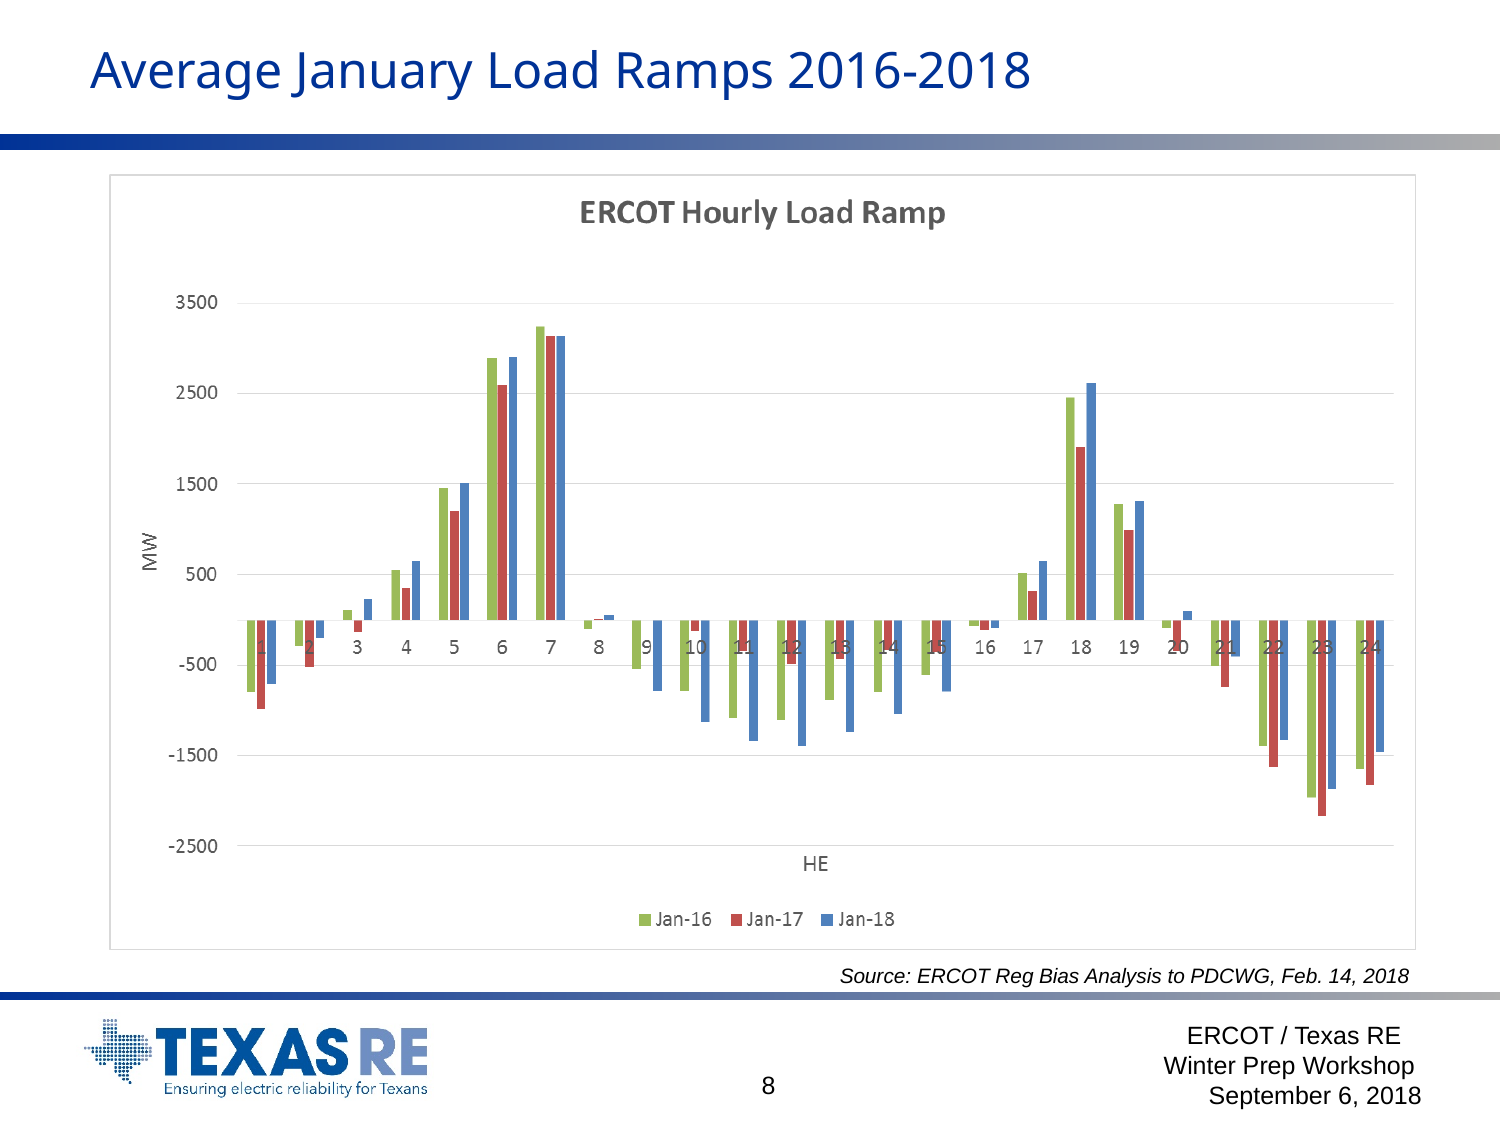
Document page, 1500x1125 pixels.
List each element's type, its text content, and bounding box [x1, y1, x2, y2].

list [109, 174, 1416, 951]
footer ERCOT / Texas RE Winter Prep Workshop September 6, 2018 [1124, 1012, 1438, 1125]
text_box Source: ERCOT Reg Bias Analysis to PDCWG, Feb. 14, 2018 [824, 955, 1500, 996]
picture [76, 1012, 434, 1103]
title Average January Load Ramps 2016-2018 [75, 12, 1450, 125]
